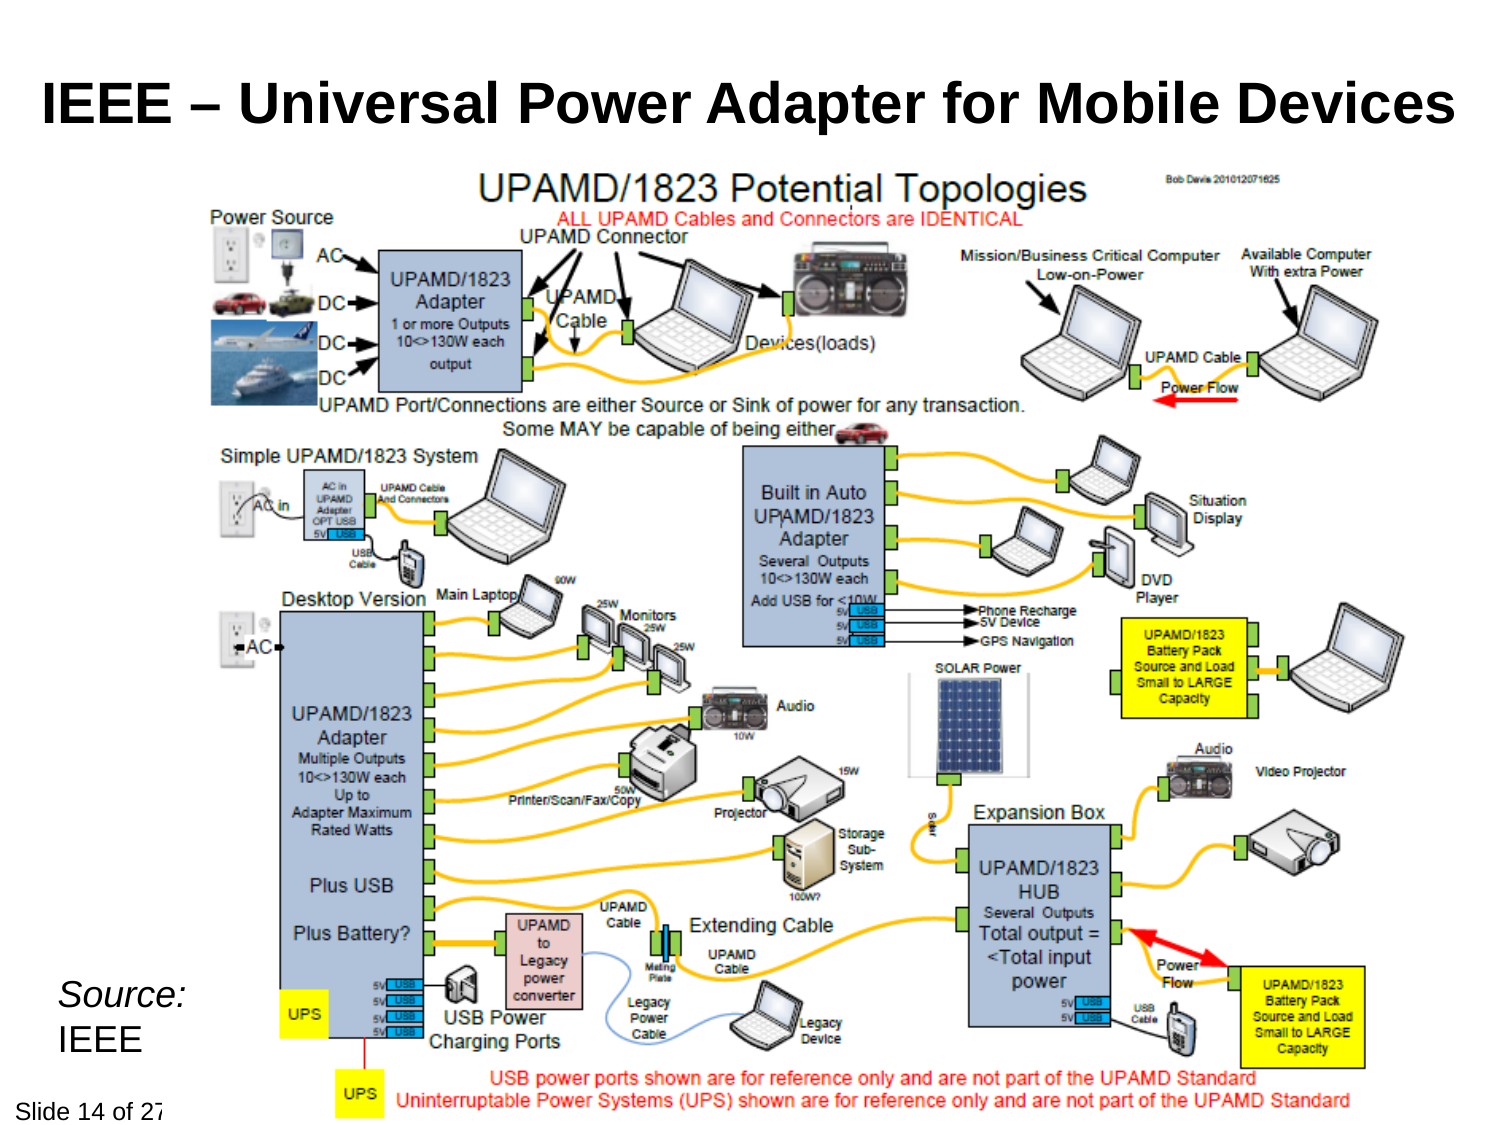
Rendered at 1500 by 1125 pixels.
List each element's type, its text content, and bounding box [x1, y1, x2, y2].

title IEEE – Universal Power Adapter for Mobile Devices [0, 37, 1500, 175]
picture [162, 137, 1429, 1125]
text_box Source: IEEE [42, 962, 157, 1068]
